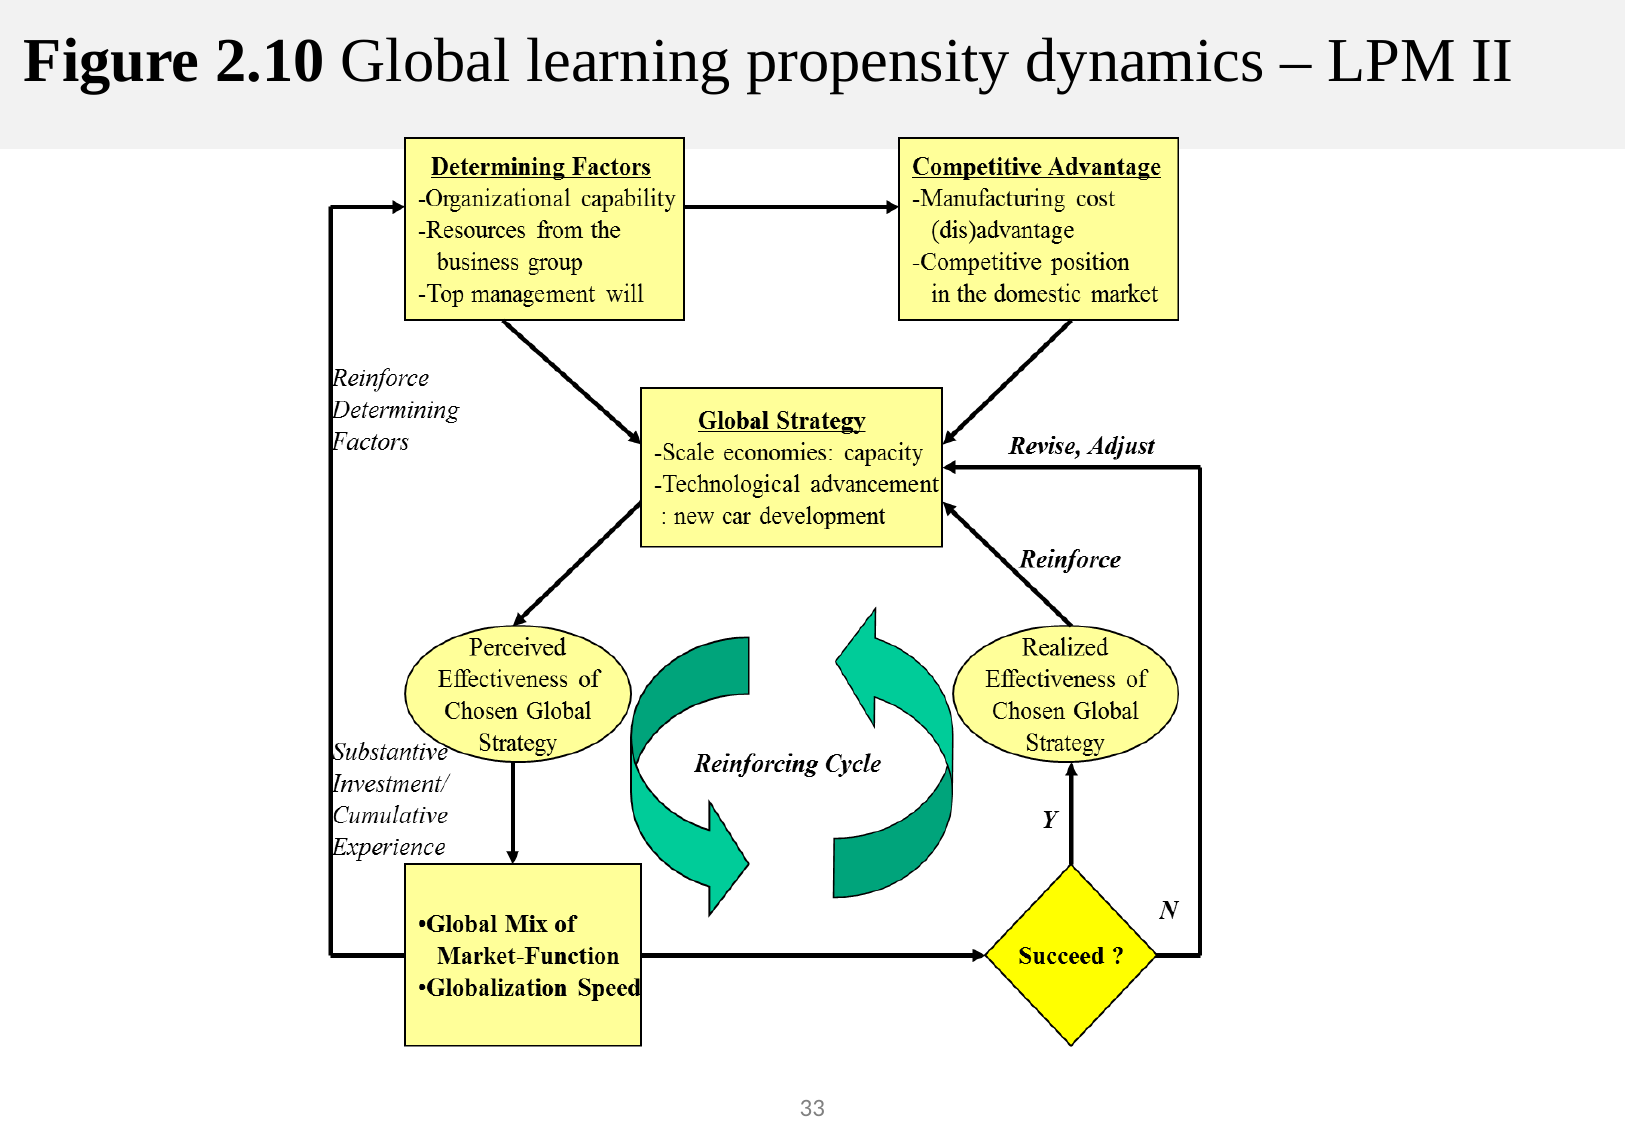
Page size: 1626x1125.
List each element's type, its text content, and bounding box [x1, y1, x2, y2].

picture [316, 136, 1202, 1048]
title Figure 2.10 Global learning propensity dynamics – LPM II [9, 11, 1625, 105]
